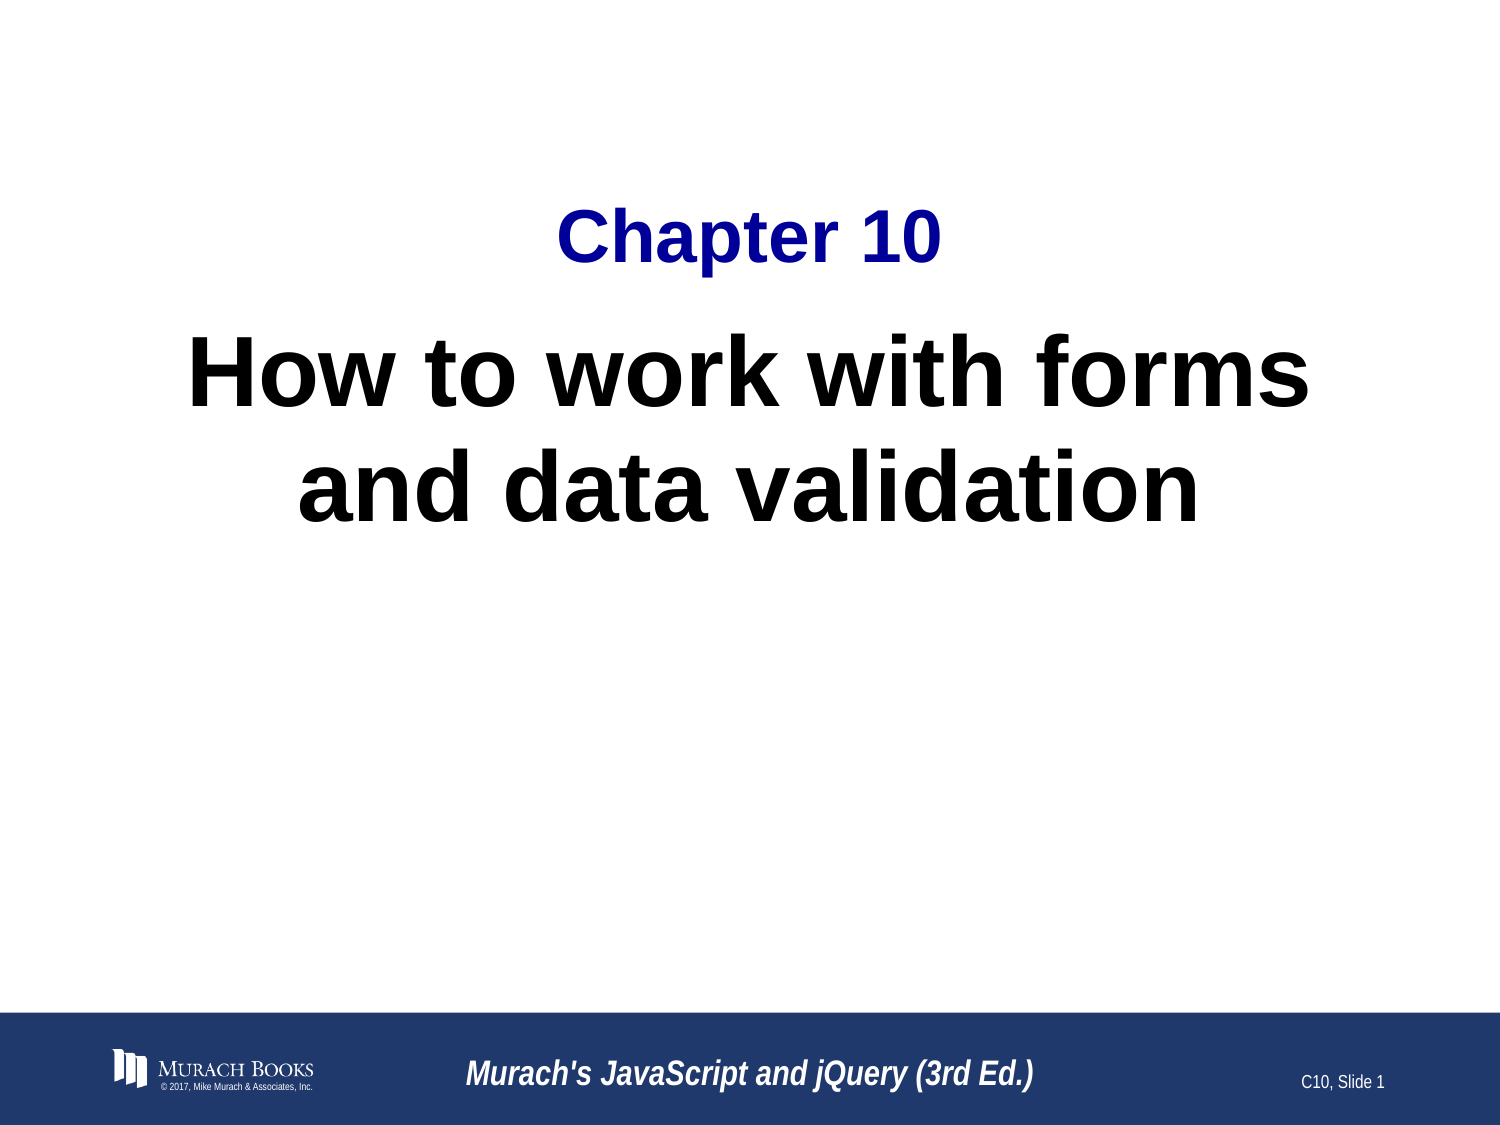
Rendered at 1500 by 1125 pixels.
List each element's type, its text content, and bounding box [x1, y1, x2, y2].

slide_number C10, Slide 1 [1087, 1025, 1400, 1100]
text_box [149, 262, 1350, 642]
footer © 2017, Mike Murach & Associates, Inc. [12, 1025, 463, 1100]
title Chapter 10 [112, 187, 1388, 279]
slide_number Murach's JavaScript and jQuery (3rd Ed.) [463, 1025, 1050, 1100]
